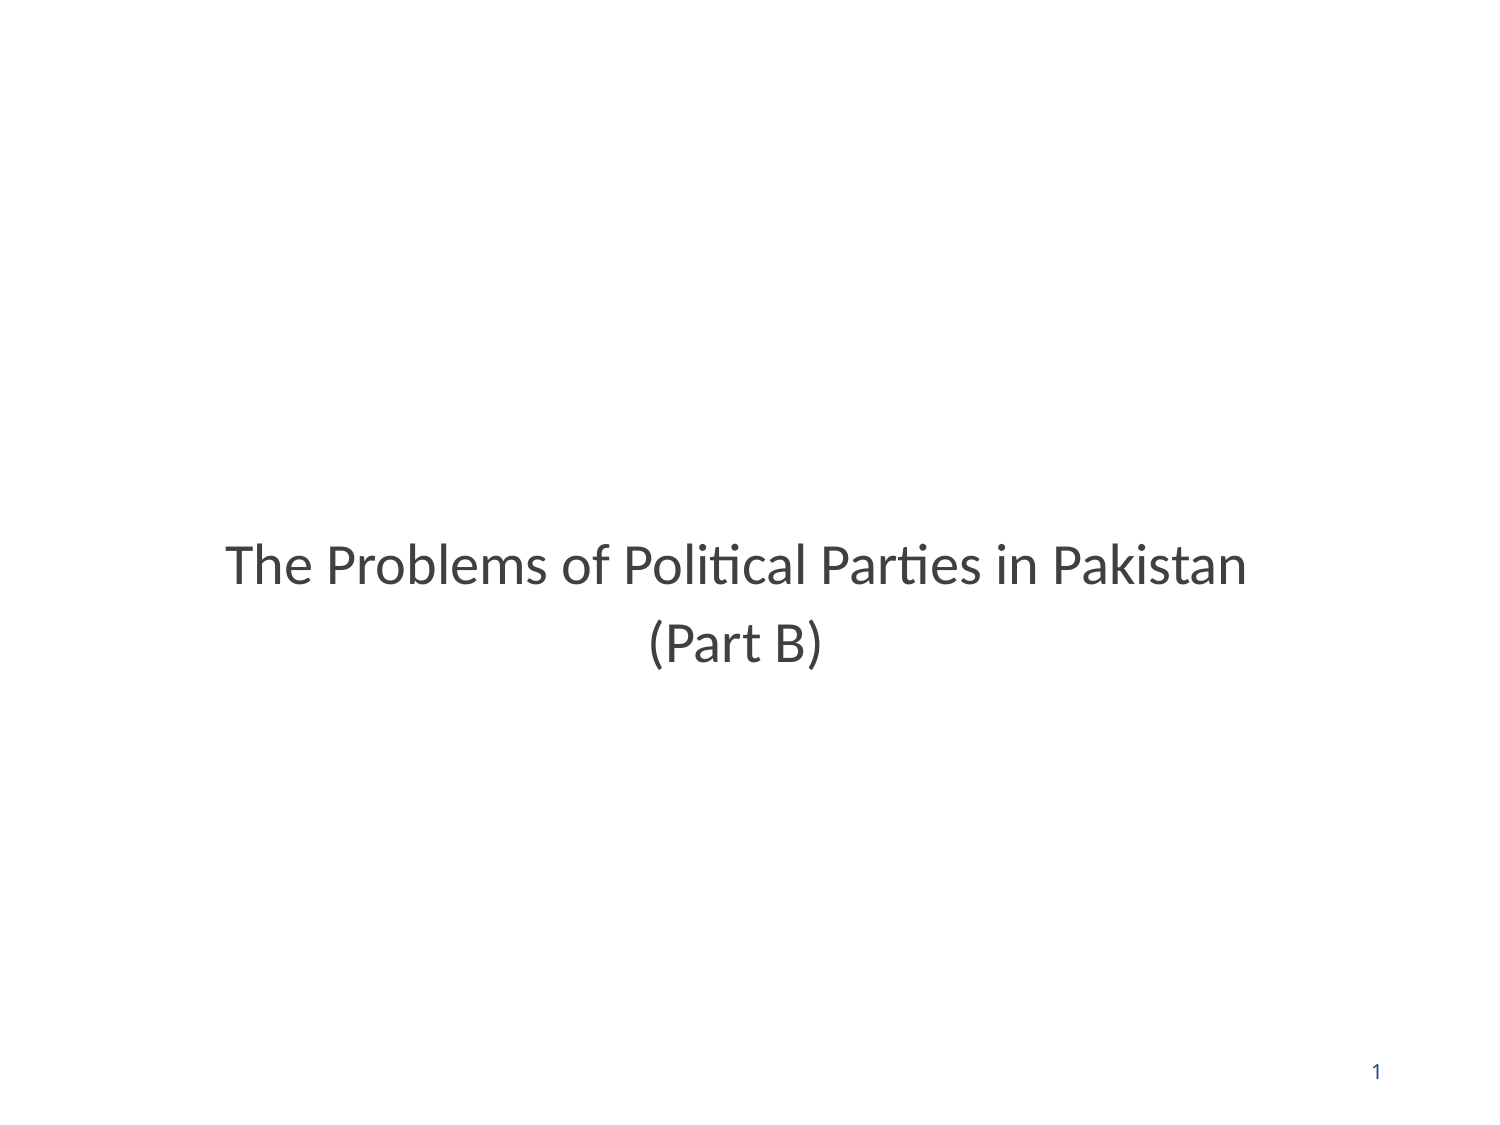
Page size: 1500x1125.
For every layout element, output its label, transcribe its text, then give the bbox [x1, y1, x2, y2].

slide_number 1 [1060, 1042, 1398, 1103]
subtitle The Problems of Political Parties in Pakistan (Part B) [137, 526, 1350, 778]
